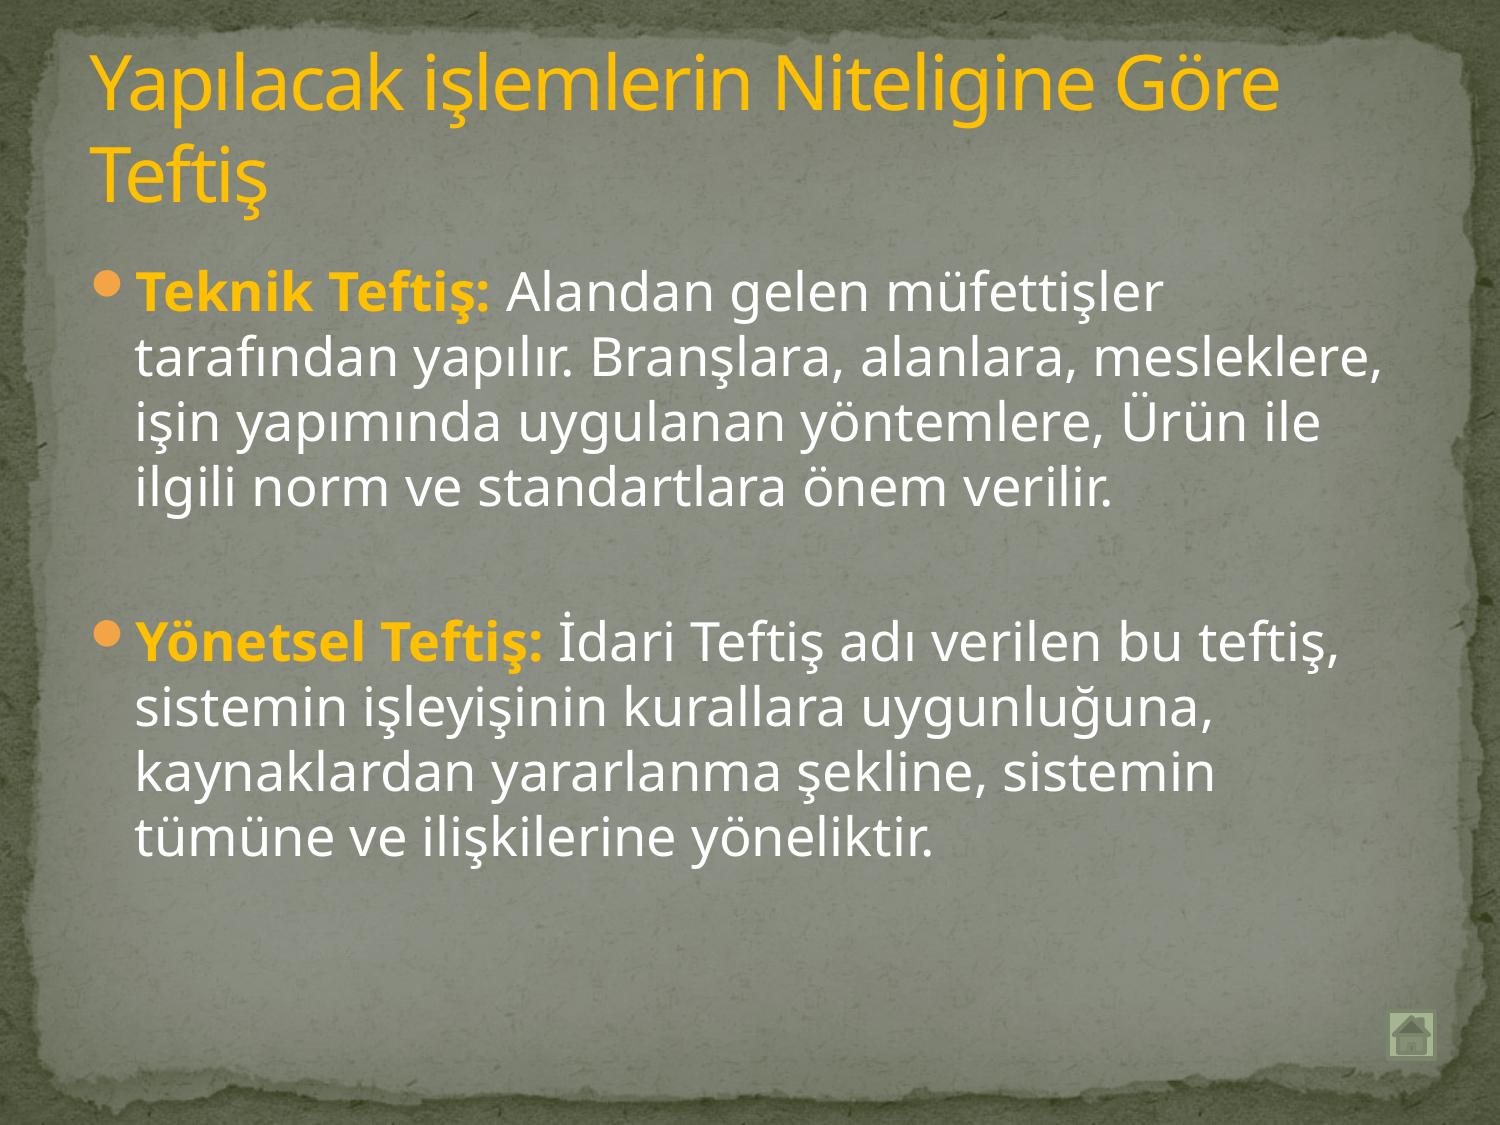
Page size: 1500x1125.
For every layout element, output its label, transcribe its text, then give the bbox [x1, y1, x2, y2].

list Teknik Teftiş: Alandan gelen müfettişler tarafından yapılır. Branşlara, alanlara, mesleklere, işin yapımında uygulanan yöntemlere, Ürün ile ilgili norm ve standartlara önem verilir. Yönetsel Teftiş: İdari Teftiş adı verilen bu teftiş, sistemin işleyişinin kurallara uygunluğuna, kaynaklardan yararlanma şekline, sistemin tümüne ve ilişkilerine yöneliktir. [75, 249, 1425, 1000]
title Yapılacak işlemlerin Niteligine Göre Teftiş [74, 24, 1425, 225]
text_box [1386, 1009, 1437, 1061]
